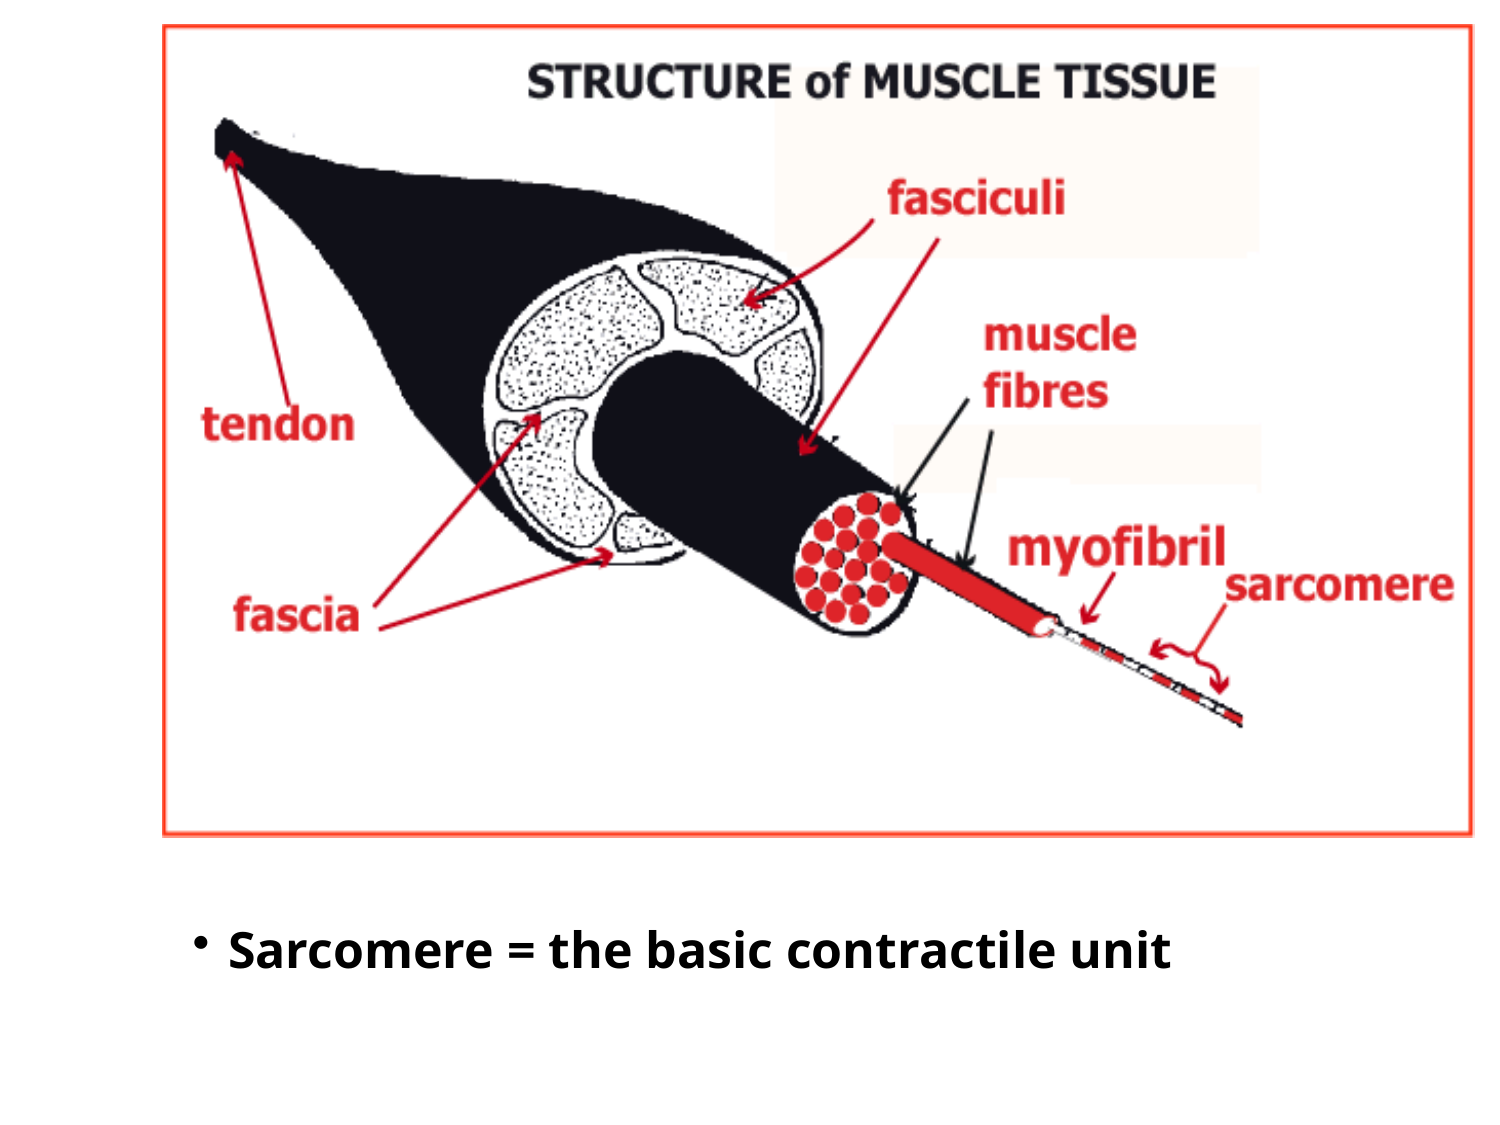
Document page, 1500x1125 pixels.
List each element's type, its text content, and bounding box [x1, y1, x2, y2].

text_box Sarcomere = the basic contractile unit [177, 911, 1188, 986]
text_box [162, 24, 1476, 838]
